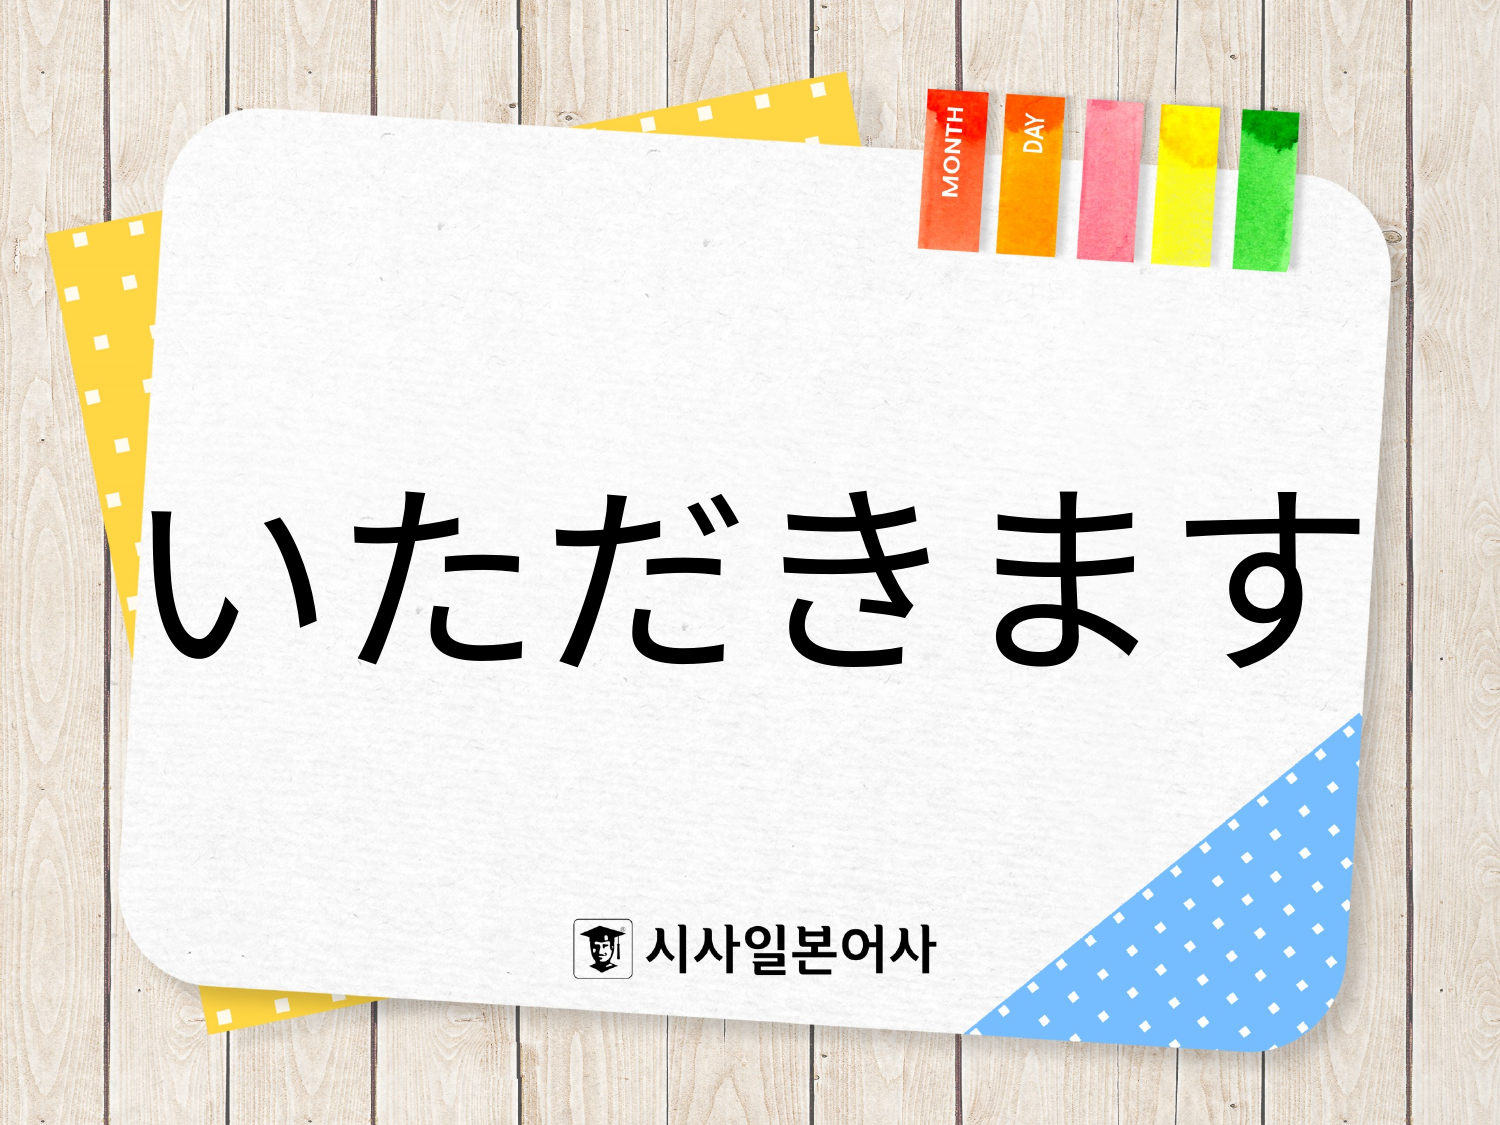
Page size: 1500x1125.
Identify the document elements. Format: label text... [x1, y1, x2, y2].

picture [0, 0, 1500, 1125]
title いただきます [75, 338, 1425, 811]
